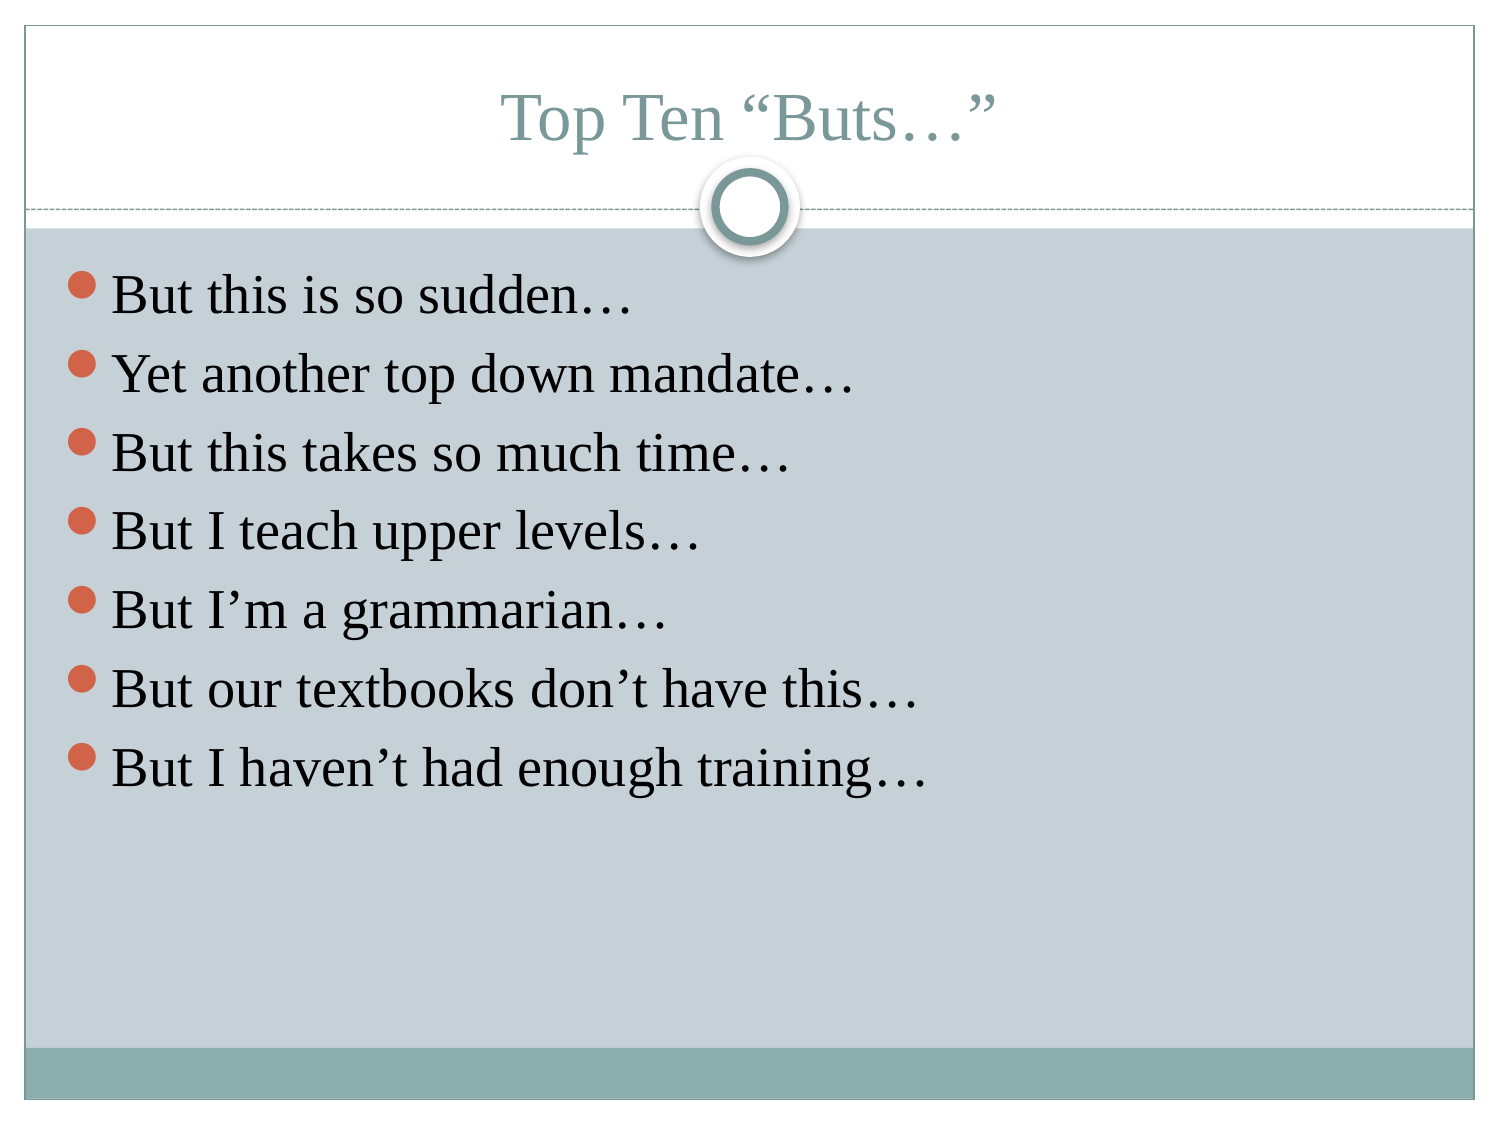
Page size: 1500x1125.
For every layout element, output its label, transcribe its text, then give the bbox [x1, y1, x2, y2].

title Top Ten “Buts…” [49, 37, 1450, 162]
list But this is so sudden… Yet another top down mandate… But this takes so much time… But I teach upper levels… But I’m a grammarian… But our textbooks don’t have this… But I haven’t had enough training… [49, 249, 1450, 1005]
